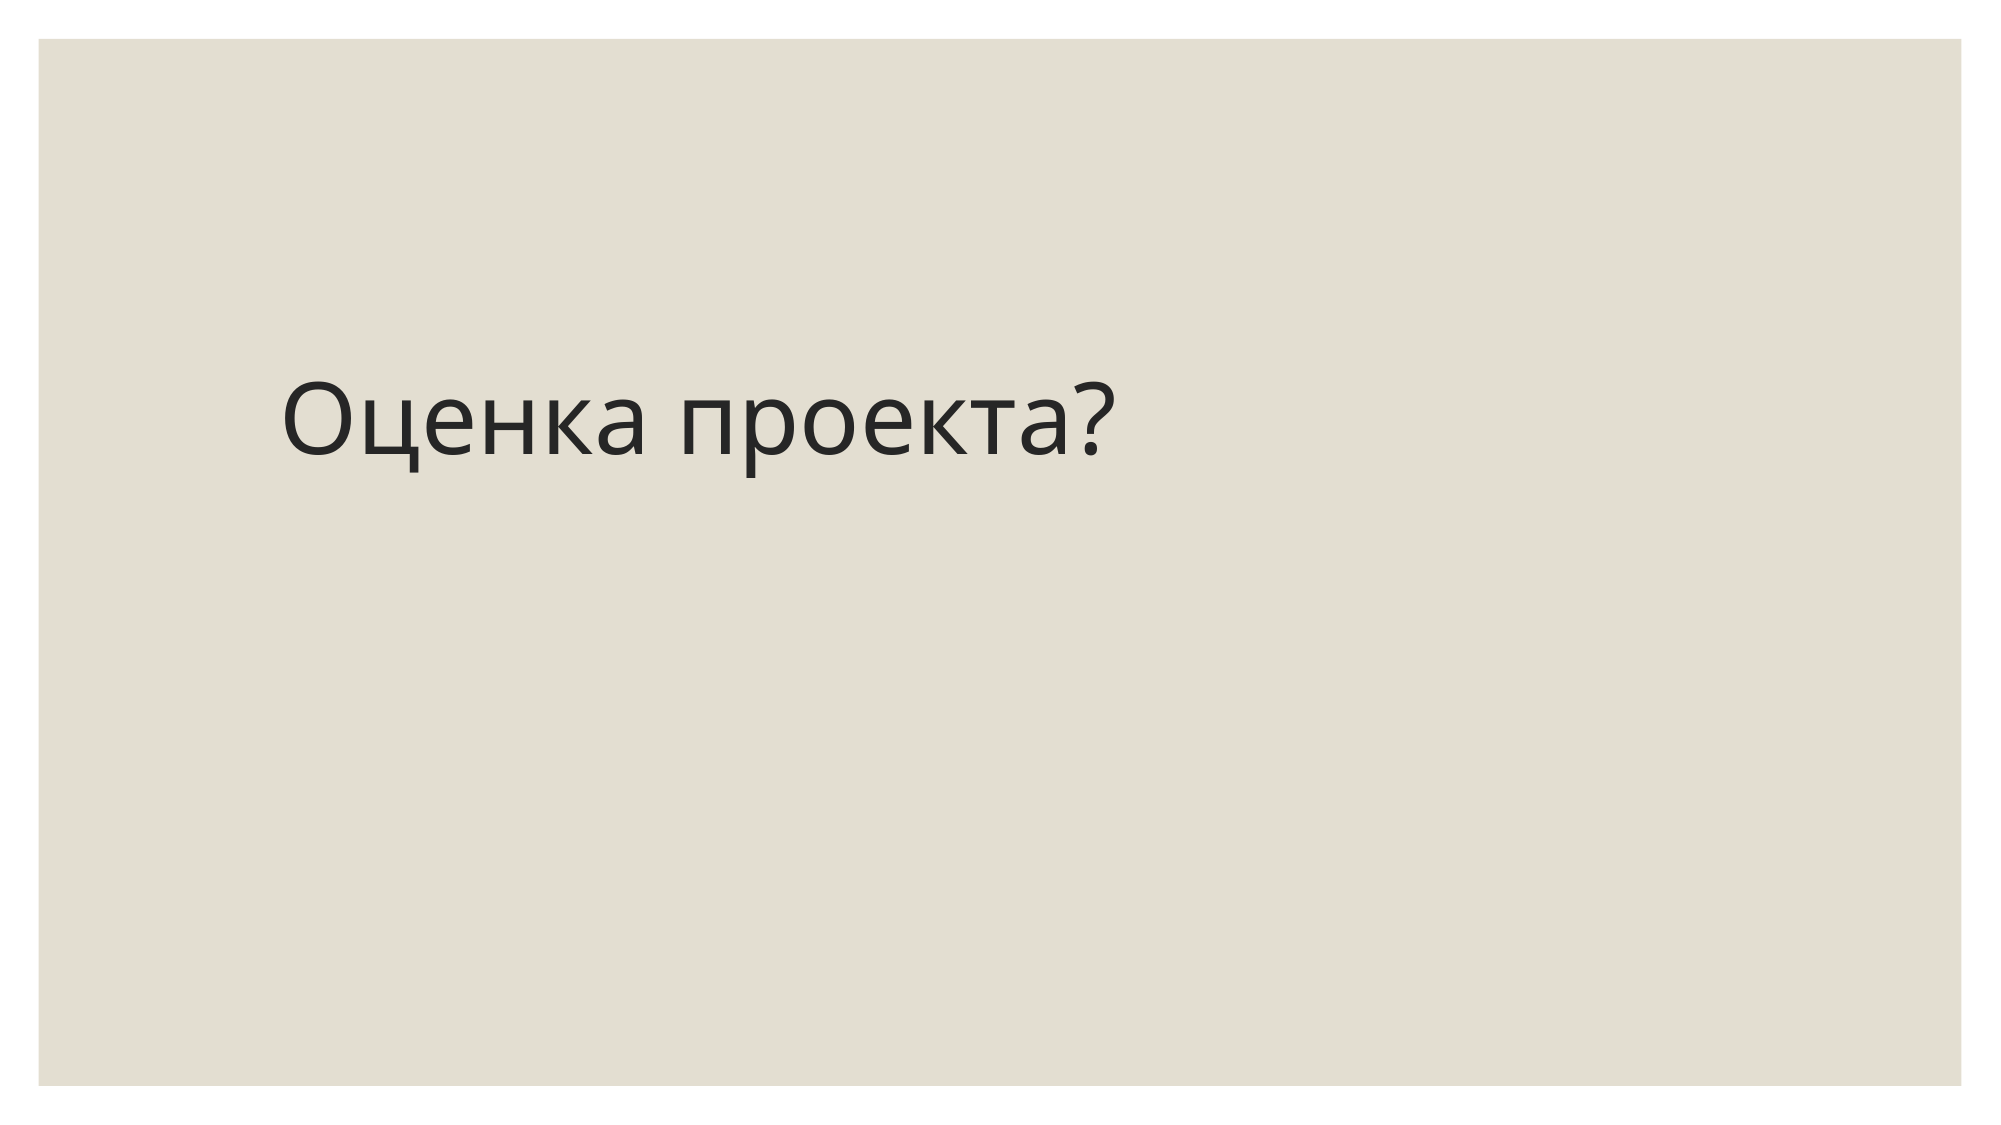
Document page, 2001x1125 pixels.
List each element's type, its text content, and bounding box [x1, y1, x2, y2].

title Оценка проекта? [265, 309, 1916, 535]
